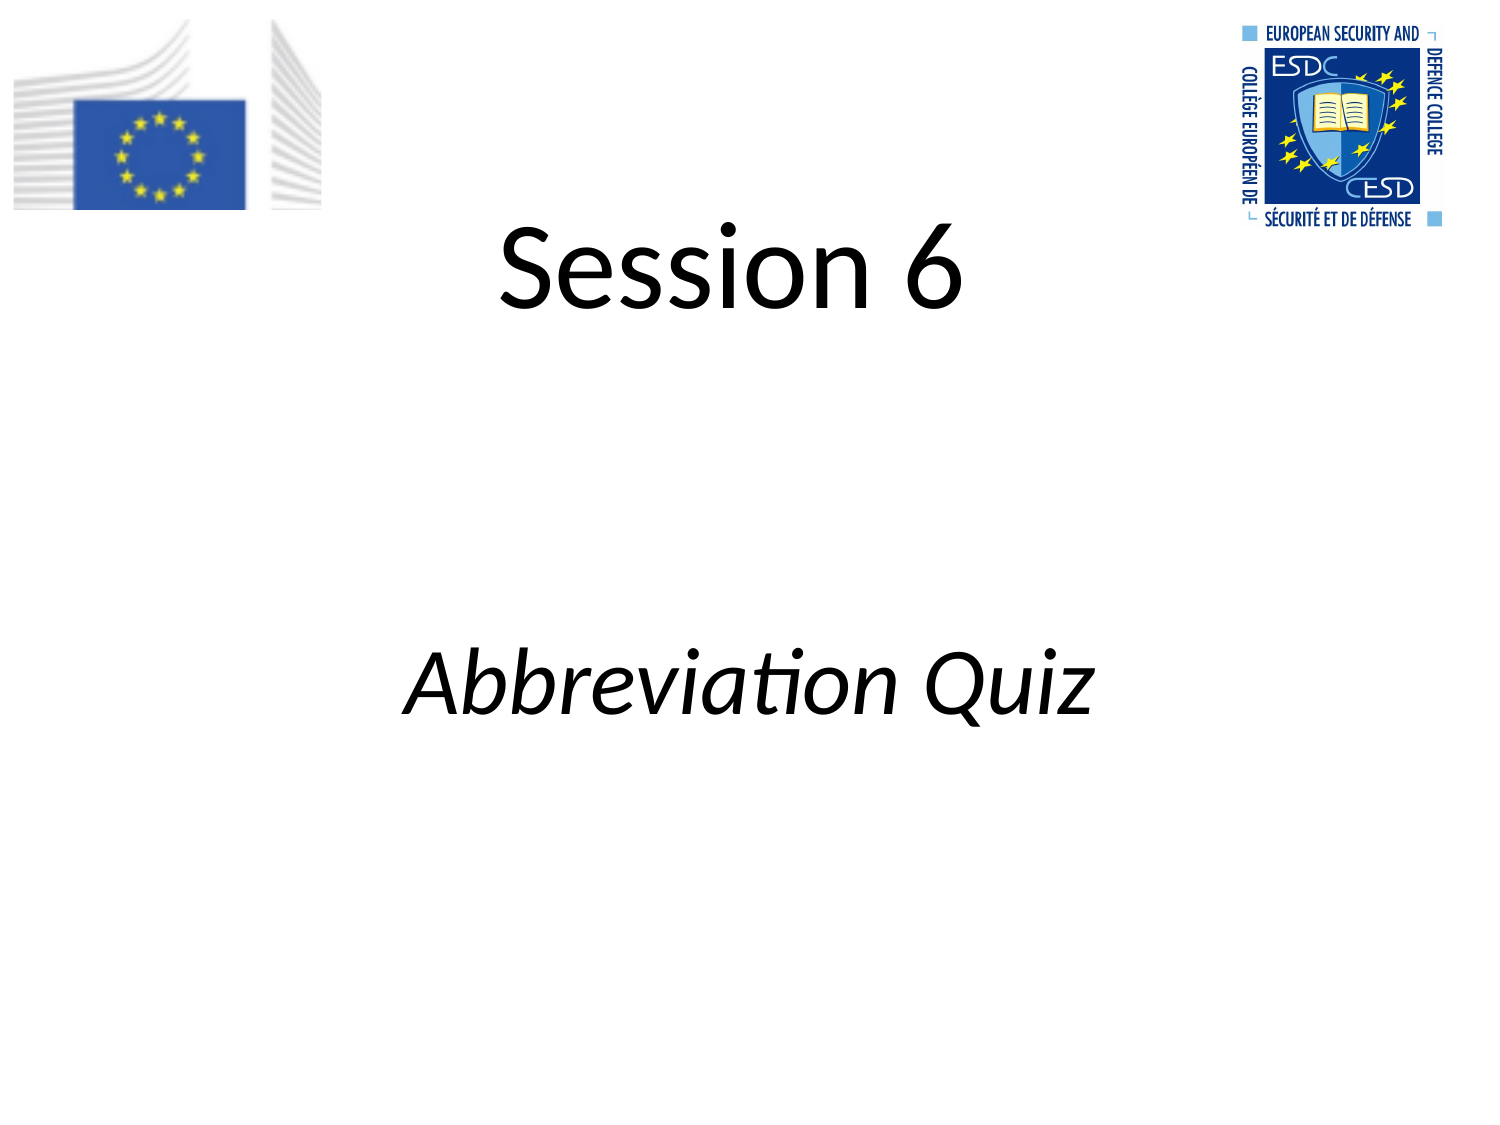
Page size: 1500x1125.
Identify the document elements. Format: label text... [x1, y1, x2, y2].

list Abbreviation Quiz [75, 368, 1425, 1047]
picture [13, 19, 322, 210]
title Session 6 [56, 165, 1407, 353]
picture [1239, 23, 1446, 227]
